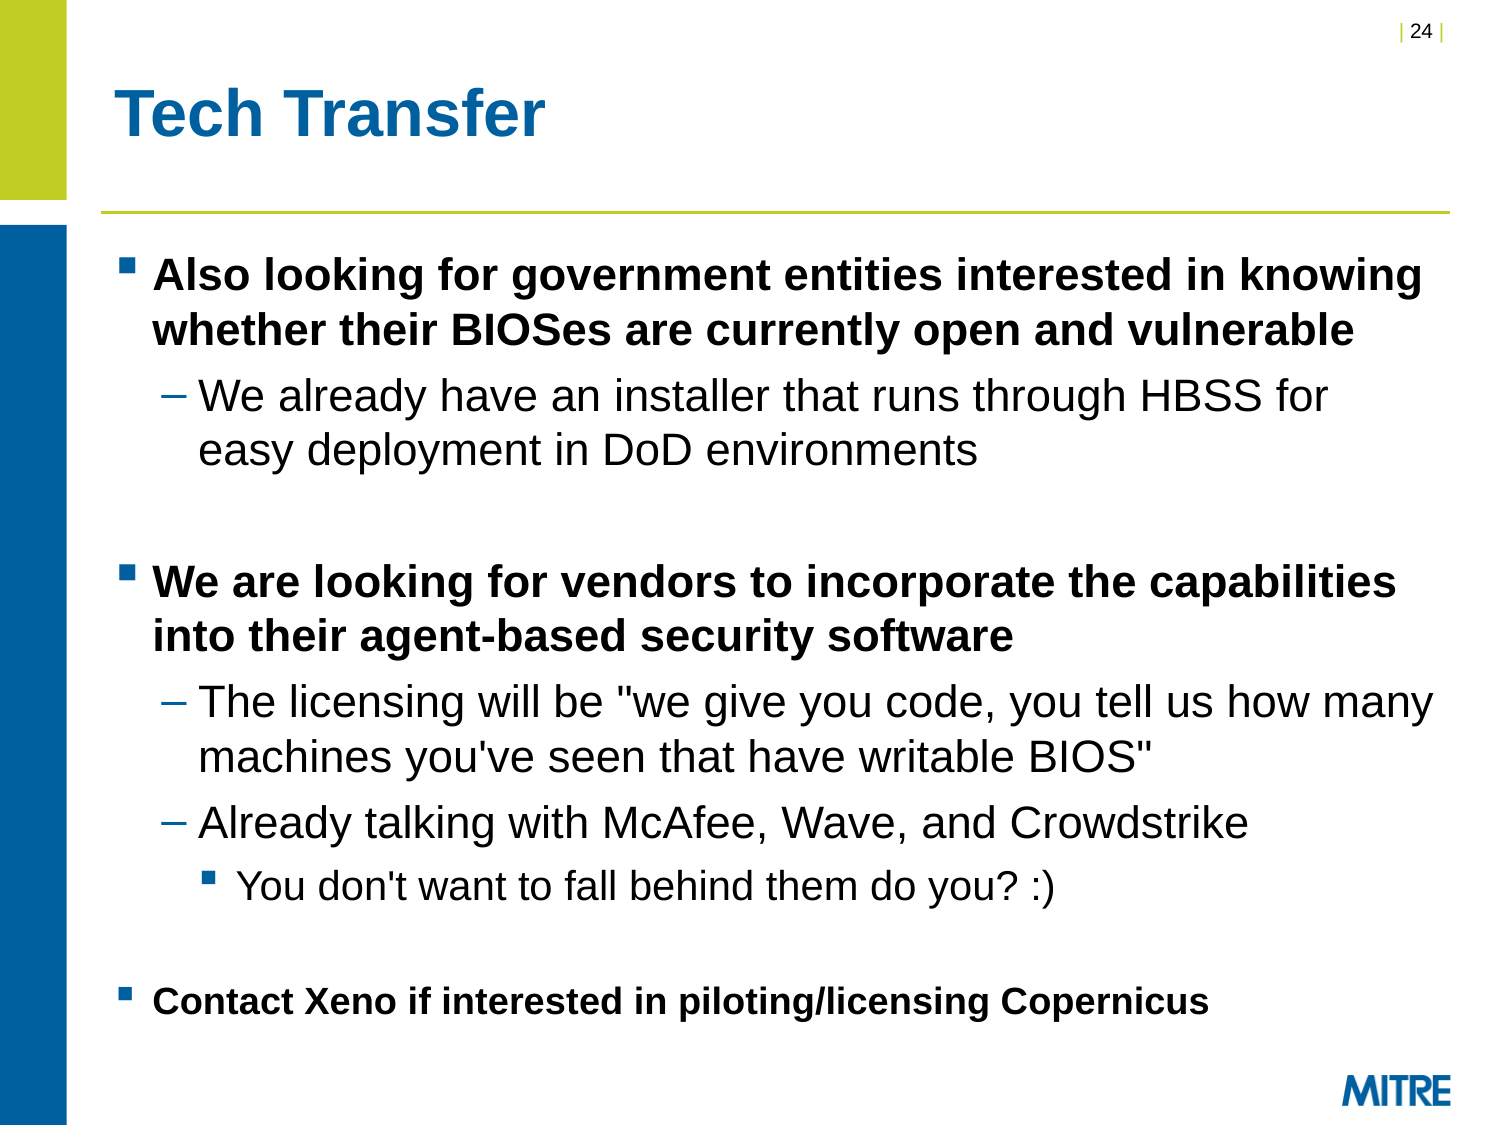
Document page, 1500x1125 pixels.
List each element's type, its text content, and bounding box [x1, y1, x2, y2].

picture [1342, 1072, 1453, 1113]
list Also looking for government entities interested in knowing whether their BIOSes are currently open and vulnerable We already have an installer that runs through HBSS for easy deployment in DoD environments We are looking for vendors to incorporate the capabilities into their agent-based security software The licensing will be "we give you code, you tell us how many machines you've seen that have writable BIOS" Already talking with McAfee, Wave, and Crowdstrike You don't want to fall behind them do you? :) Contact Xeno if interested in piloting/licensing Copernicus [99, 237, 1450, 1077]
title Tech Transfer [99, 45, 1450, 188]
